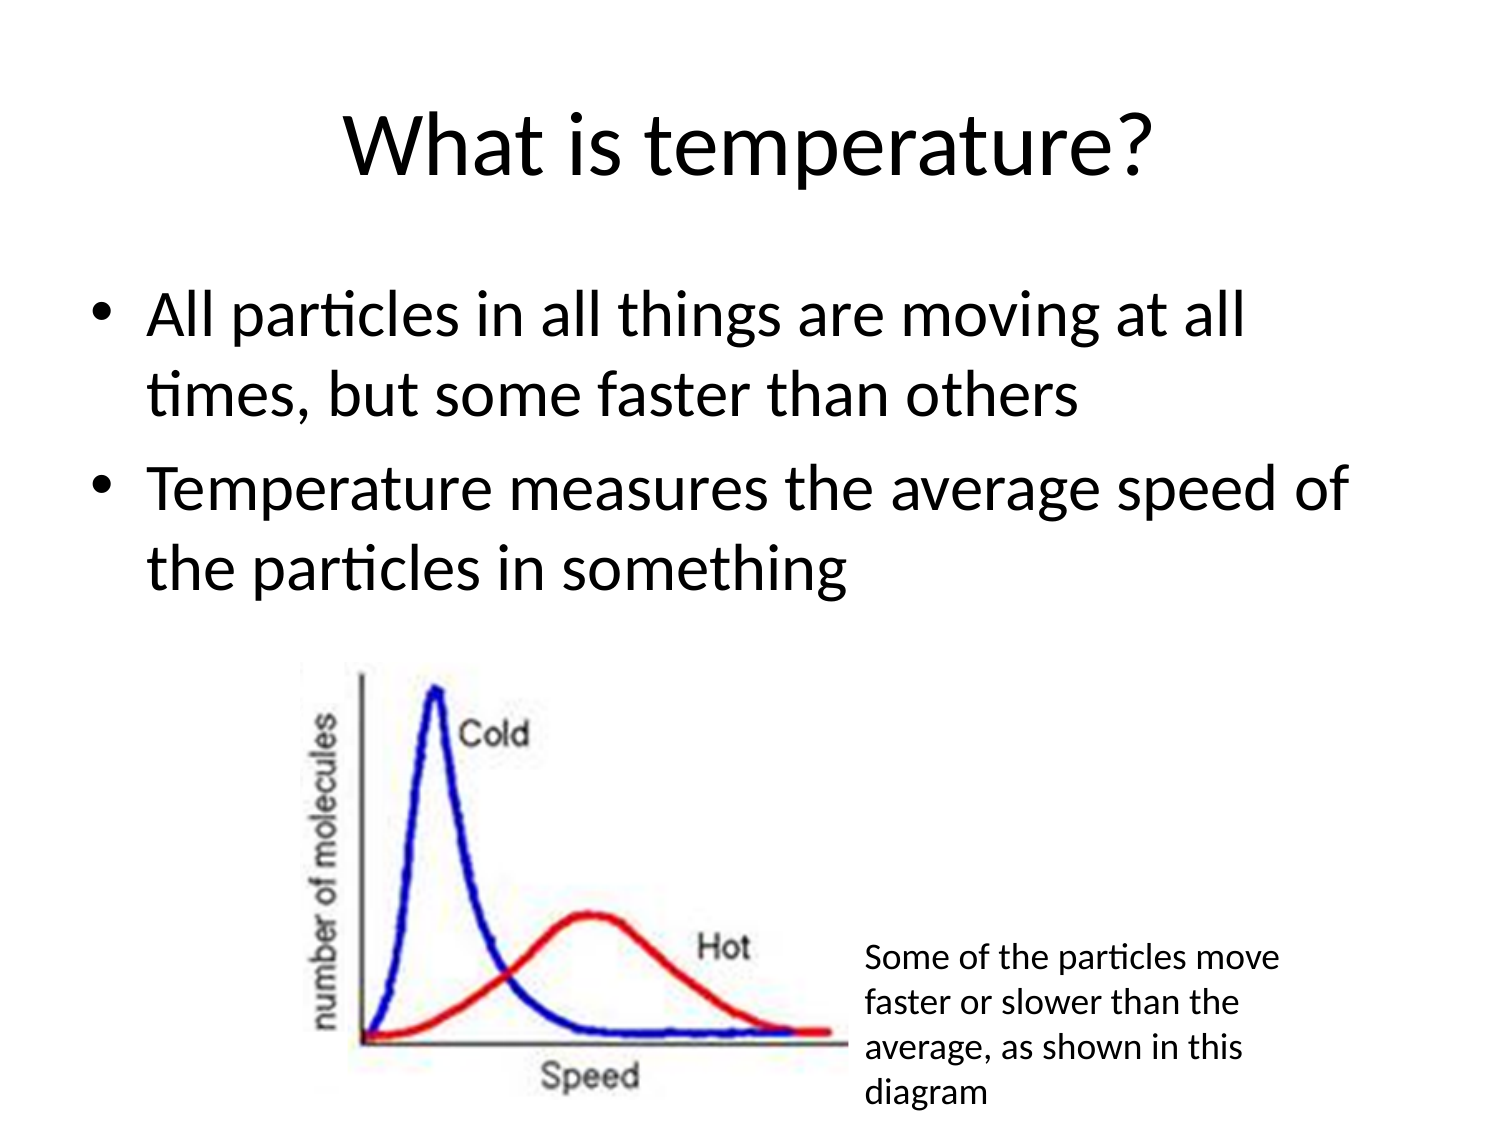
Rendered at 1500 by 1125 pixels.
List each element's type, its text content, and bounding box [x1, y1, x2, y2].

picture [299, 662, 858, 1101]
title What is temperature? [75, 45, 1425, 233]
text_box Some of the particles move faster or slower than the average, as shown in this diagram [849, 924, 1388, 1120]
list All particles in all things are moving at all times, but some faster than others Temperature measures the average speed of the particles in something [75, 262, 1425, 1005]
